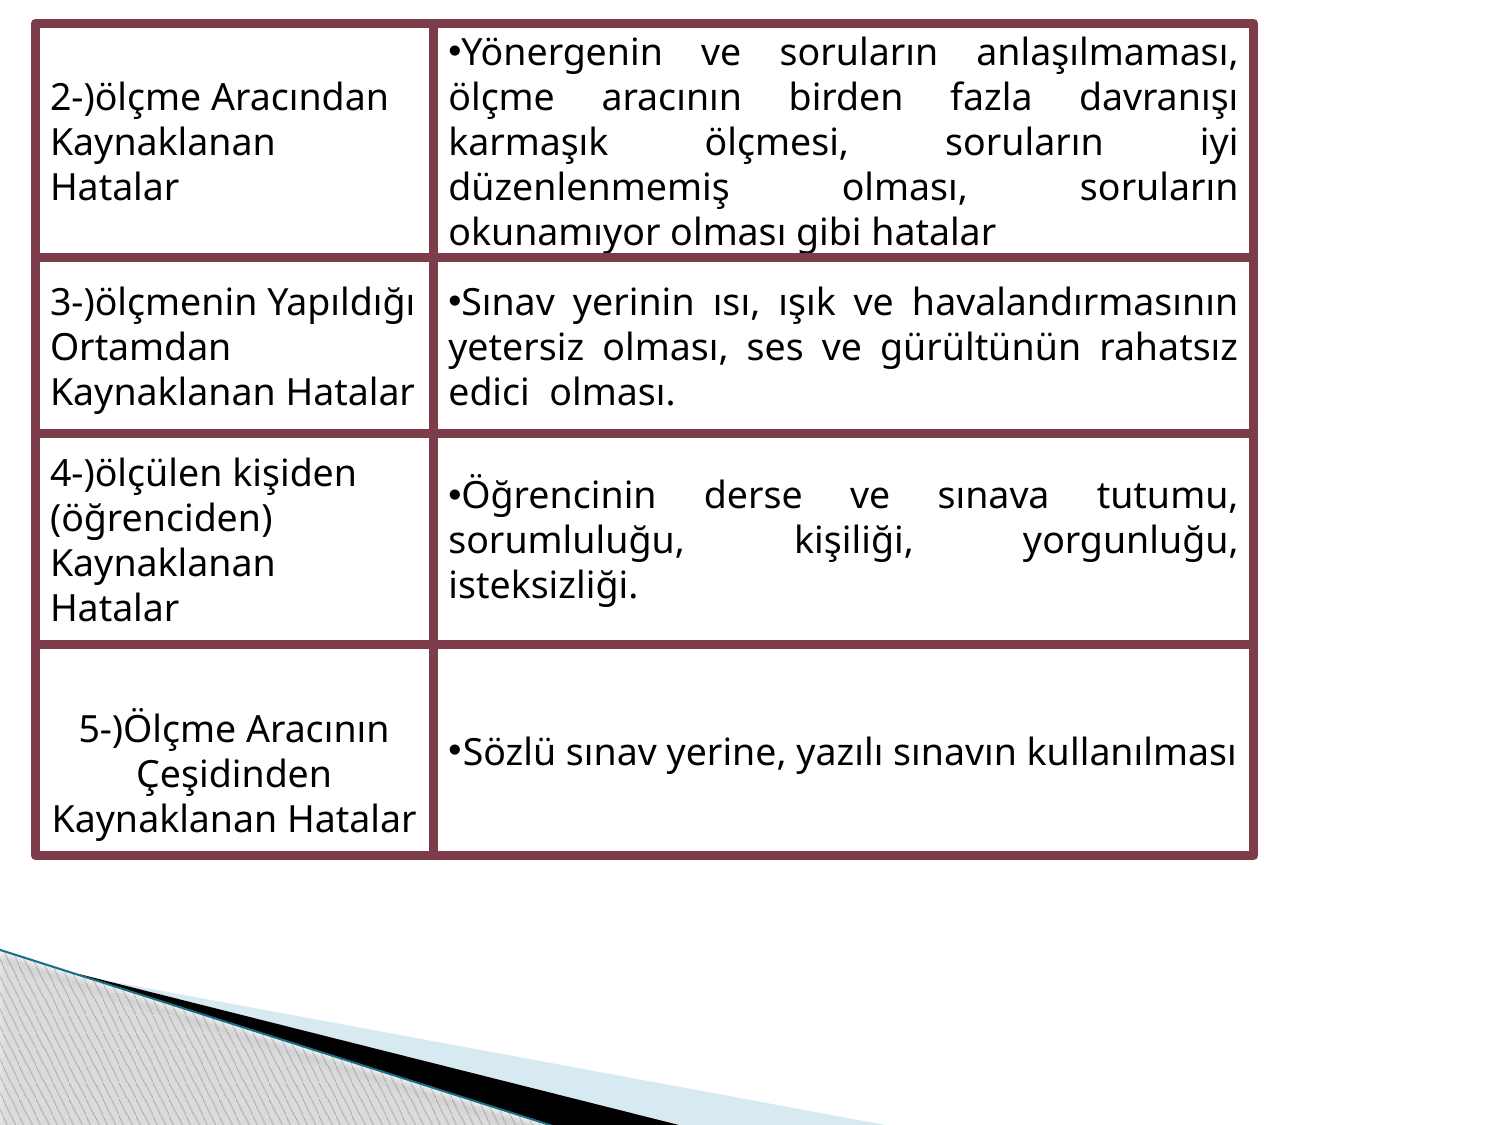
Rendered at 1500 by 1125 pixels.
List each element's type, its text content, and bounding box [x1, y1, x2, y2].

text_box Sınav yerinin ısı, ışık ve havalandırmasının yetersiz olması, ses ve gürültünün rahatsız edici olması. [429, 253, 1258, 430]
text_box 2-)ölçme Aracından Kaynaklanan Hatalar [31, 19, 431, 254]
text_box Sözlü sınav yerine, yazılı sınavın kullanılması [429, 640, 1258, 860]
text_box 5-)Ölçme Aracının Çeşidinden Kaynaklanan Hatalar [31, 640, 431, 860]
text_box Yönergenin ve soruların anlaşılmaması, ölçme aracının birden fazla davranışı karmaşık ölçmesi, soruların iyi düzenlenmemiş olması, soruların okunamıyor olması gibi hatalar [429, 19, 1258, 254]
text_box 3-)ölçmenin Yapıldığı Ortamdan Kaynaklanan Hatalar [31, 253, 431, 430]
text_box 4-)ölçülen kişiden (öğrenciden) Kaynaklanan Hatalar [31, 429, 431, 641]
text_box Öğrencinin derse ve sınava tutumu, sorumluluğu, kişiliği, yorgunluğu, isteksizliği. [429, 429, 1258, 641]
